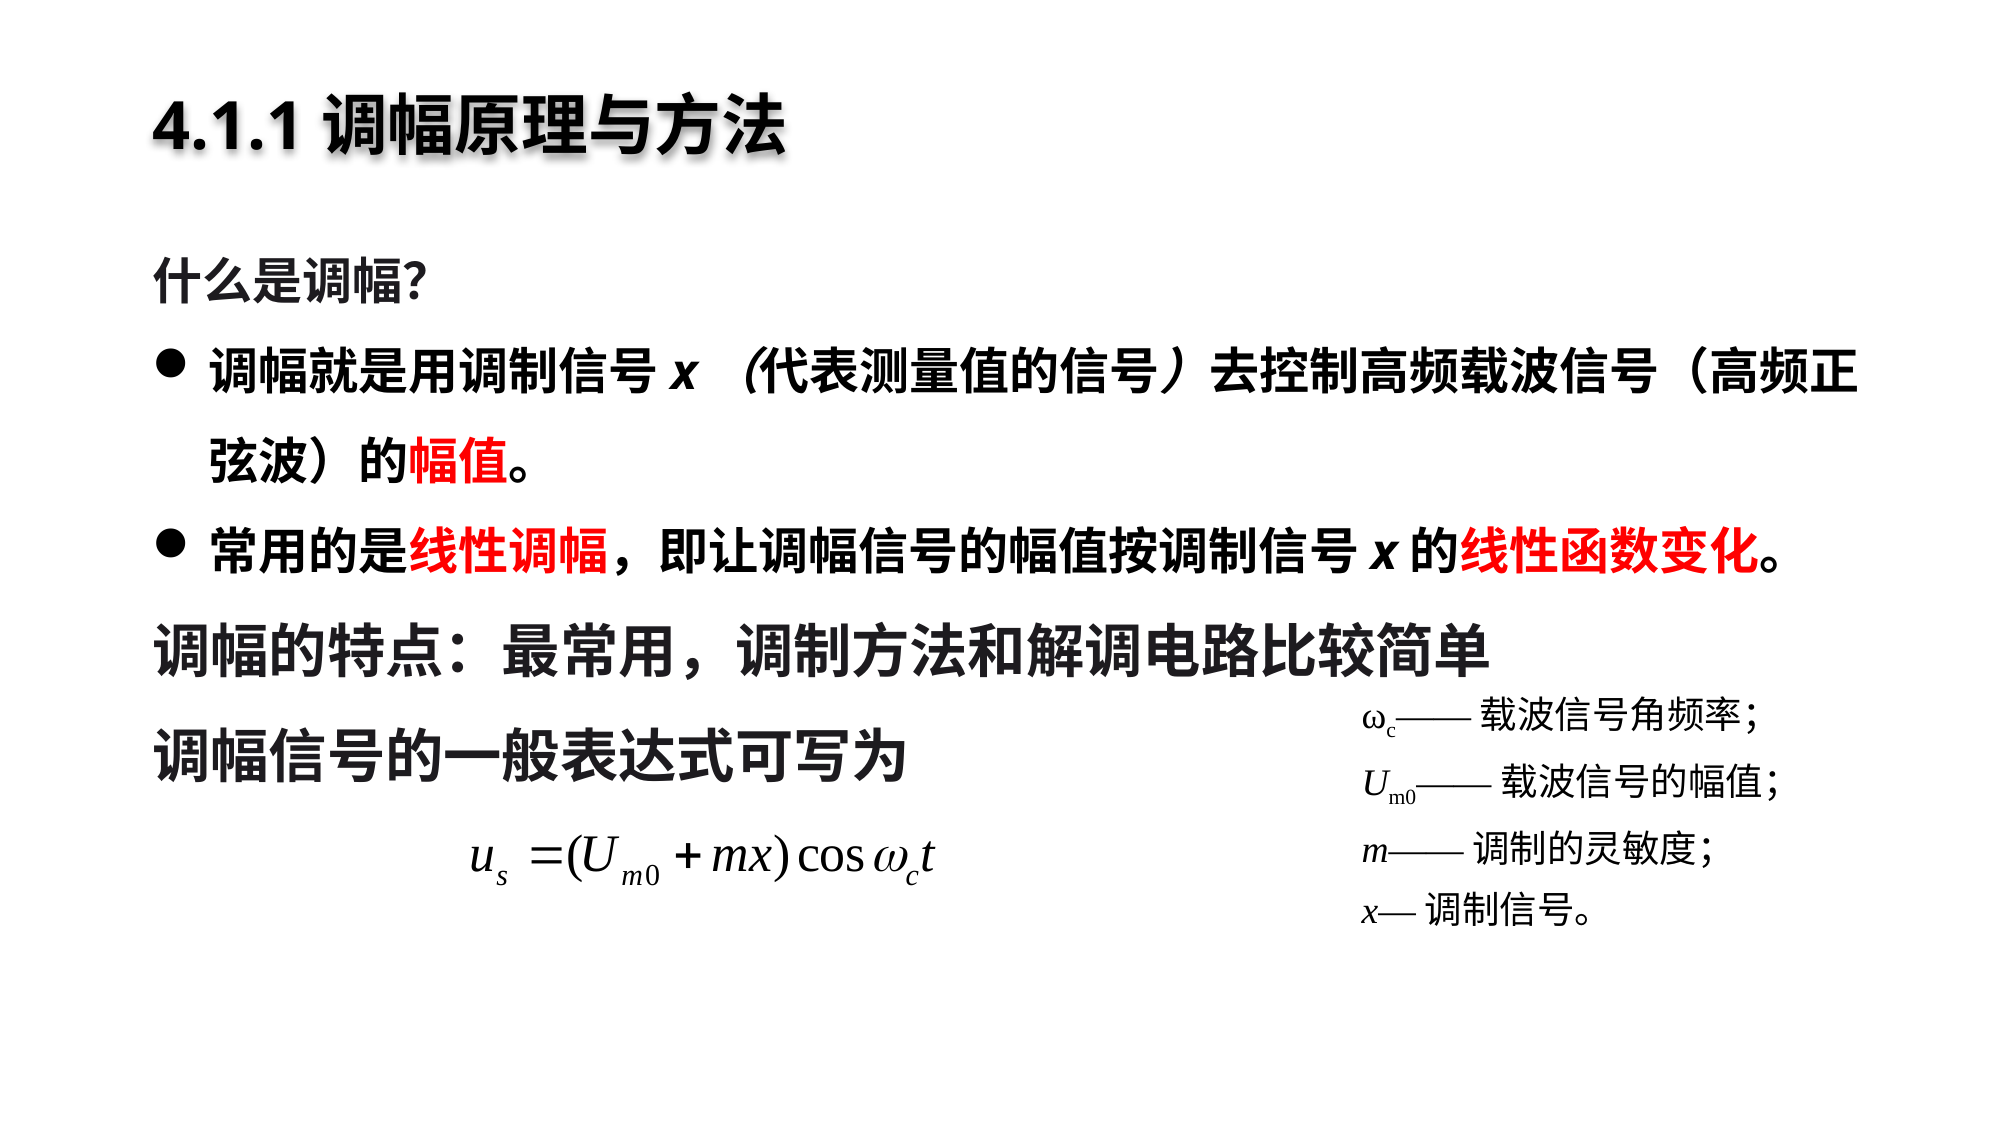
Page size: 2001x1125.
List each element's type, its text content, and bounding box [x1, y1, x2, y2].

title 4.1.1调幅原理与方法 [137, 79, 1863, 176]
text_box ωc——载波信号角频率； Um0——载波信号的幅值； m——调制的灵敏度； x—调制信号。 [1346, 678, 1935, 990]
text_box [463, 818, 948, 898]
list 什么是调幅？ 调幅就是用调制信号x（代表测量值的信号）去控制高频载波信号（高频正弦波）的幅值。 常用的是线性调幅，即让调幅信号的幅值按调制信号x的线性函数变化。 调幅的特点：最常用，调制方法和解调电路比较简单 调幅信号的一般表达式可写为 [137, 211, 1908, 1014]
